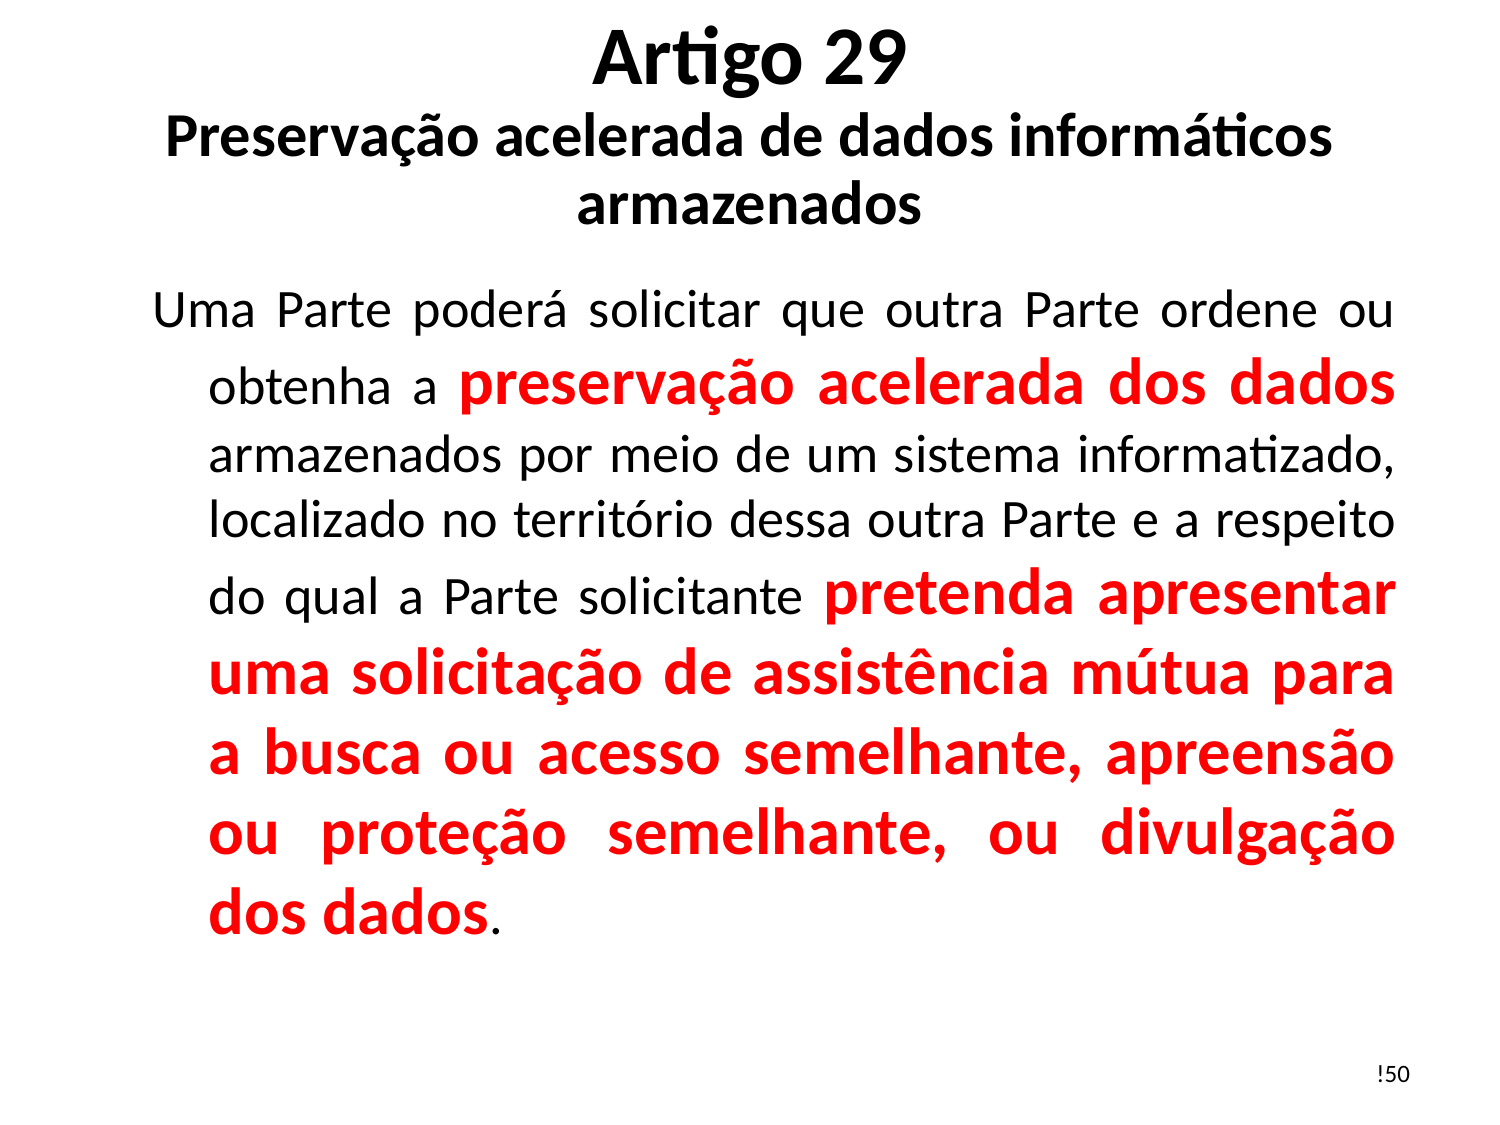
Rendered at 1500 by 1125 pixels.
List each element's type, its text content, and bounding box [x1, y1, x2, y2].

list Uma Parte poderá solicitar que outra Parte ordene ou obtenha a preservação acelerada dos dados armazenados por meio de um sistema informatizado, localizado no território dessa outra Parte e a respeito do qual a Parte solicitante pretenda apresentar uma solicitação de assistência mútua para a busca ou acesso semelhante, apreensão ou proteção semelhante, ou divulgação dos dados. [137, 265, 1413, 1081]
slide_number !50 [1074, 1042, 1425, 1103]
title Artigo 29 Preservação acelerada de dados informáticos armazenados [75, 45, 1425, 206]
